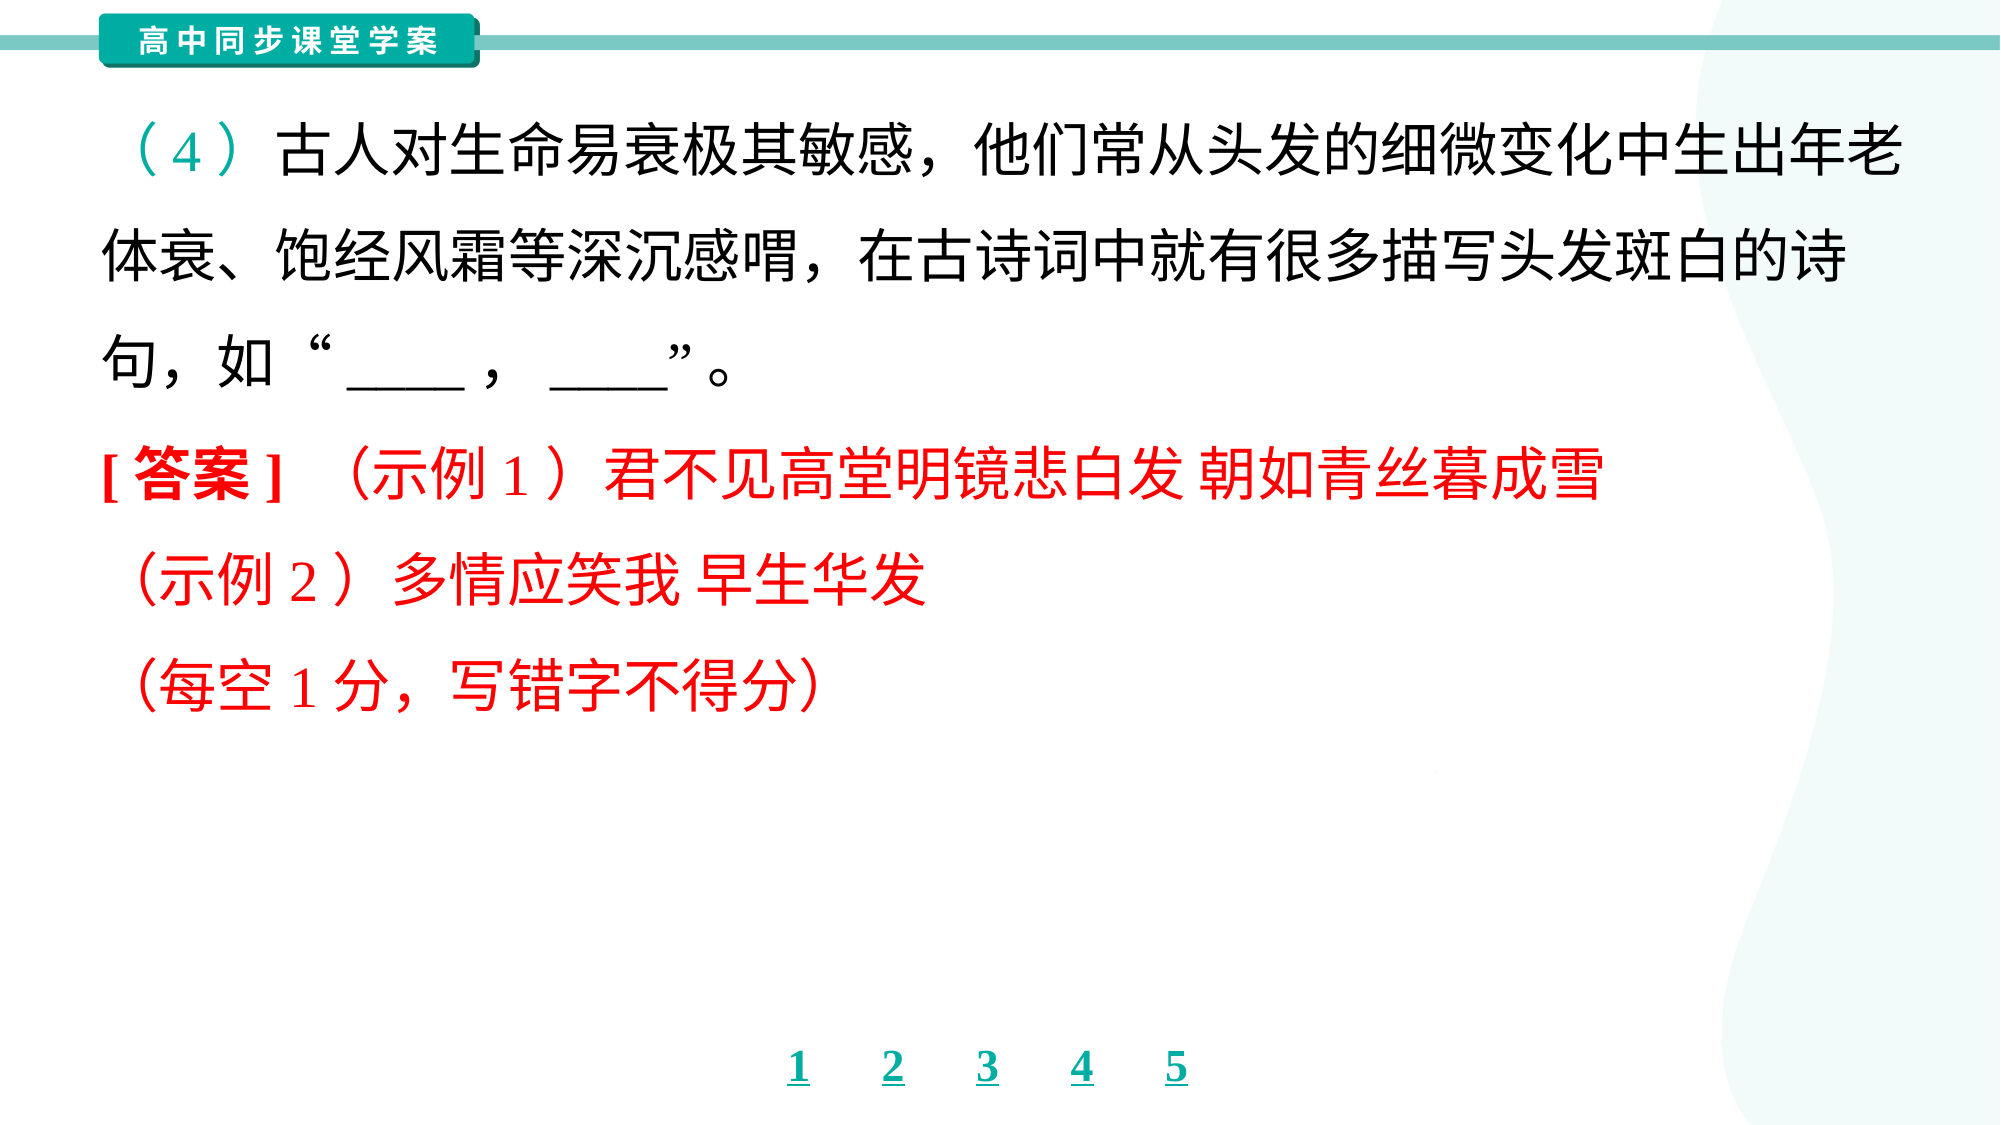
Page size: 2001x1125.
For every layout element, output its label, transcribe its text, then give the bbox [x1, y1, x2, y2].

text_box [答案] （示例1）君不见高堂明镜悲白发 朝如青丝暮成雪 （示例2）多情应笑我 早生华发 （每空1分，写错字不得分） [100, 400, 1899, 720]
text_box （4）古人对生命易衰极其敏感，他们常从头发的细微变化中生出年老 体衰、饱经风霜等深沉感喟，在古诗词中就有很多描写头发斑白的诗 句，如“____，____”。 [100, 76, 1899, 396]
picture [0, 0, 2000, 1125]
